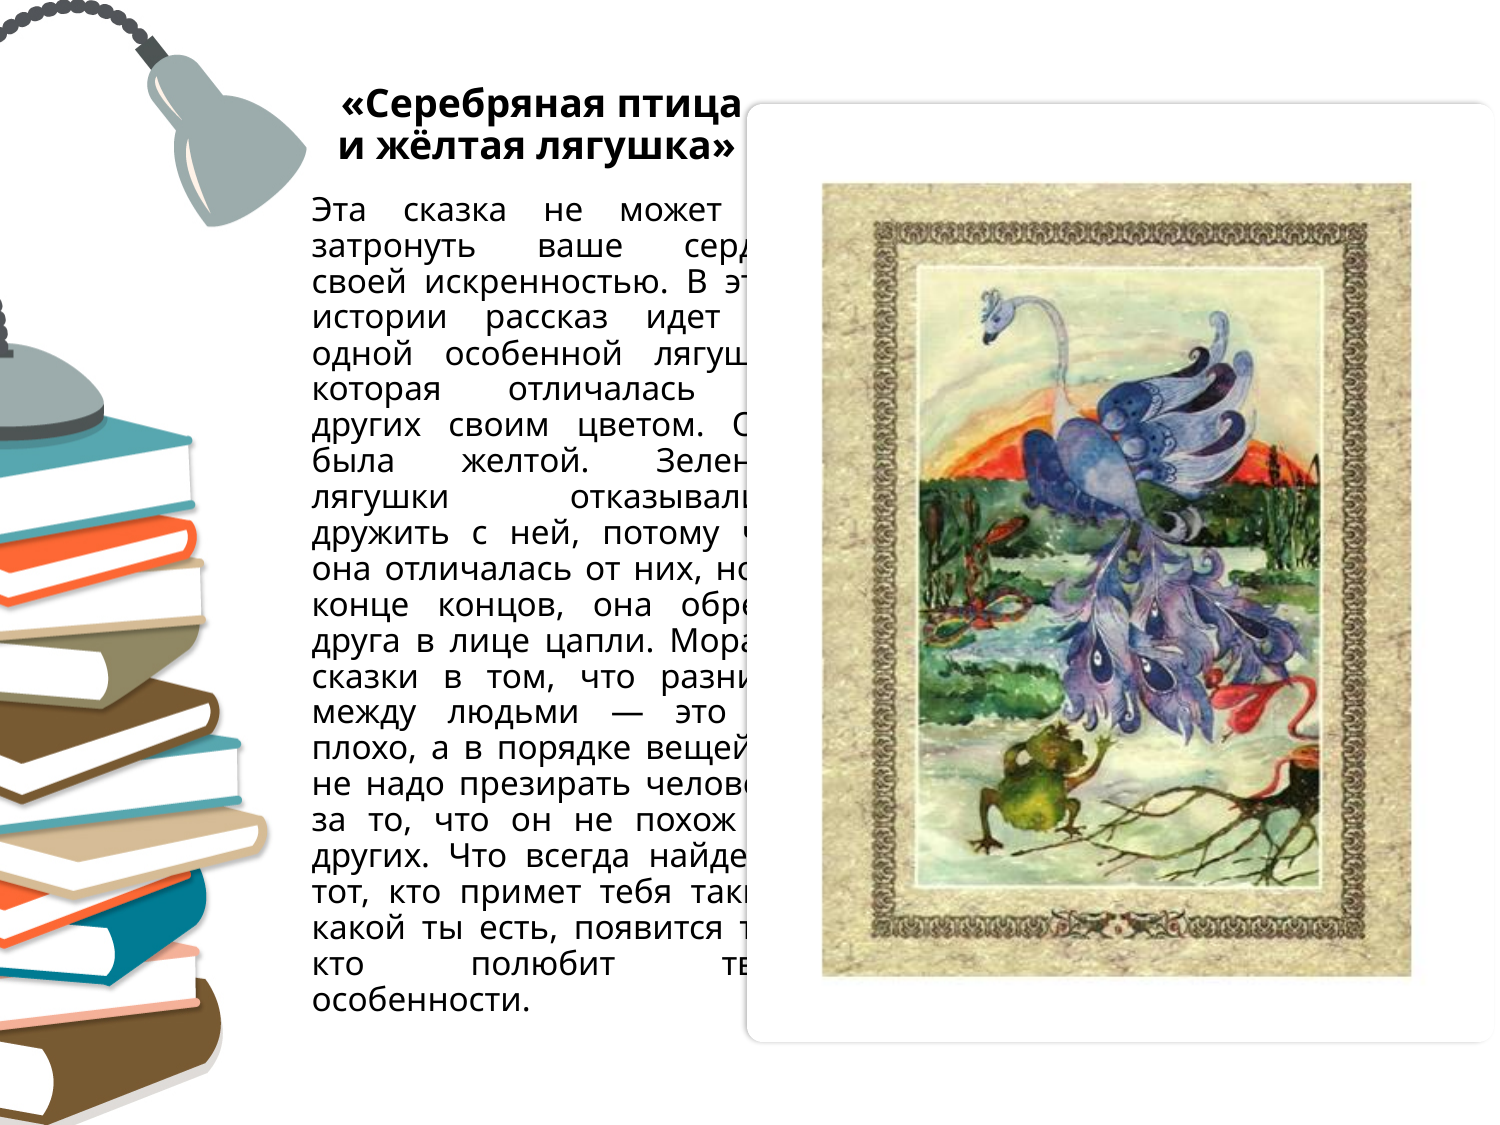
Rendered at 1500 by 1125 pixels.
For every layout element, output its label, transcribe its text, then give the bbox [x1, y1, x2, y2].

title «Серебряная птица и жёлтая лягушка» [306, 75, 767, 176]
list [778, 135, 1463, 1011]
picture [0, 0, 1500, 1125]
list Эта сказка не может не затронуть ваше сердце своей искренностью. В этой истории рассказ идет об одной особенной лягушке, которая отличалась от других своим цветом. Она была желтой. Зеленые лягушки отказывались дружить с ней, потому что она отличалась от них, но, в конце концов, она обрела друга в лице цапли. Мораль сказки в том, что разница между людьми — это не плохо, а в порядке вещей, и не надо презирать человека за то, что он не похож на других. Что всегда найдется тот, кто примет тебя таким, какой ты есть, появится тот, кто полюбит твои особенности. [296, 185, 742, 956]
